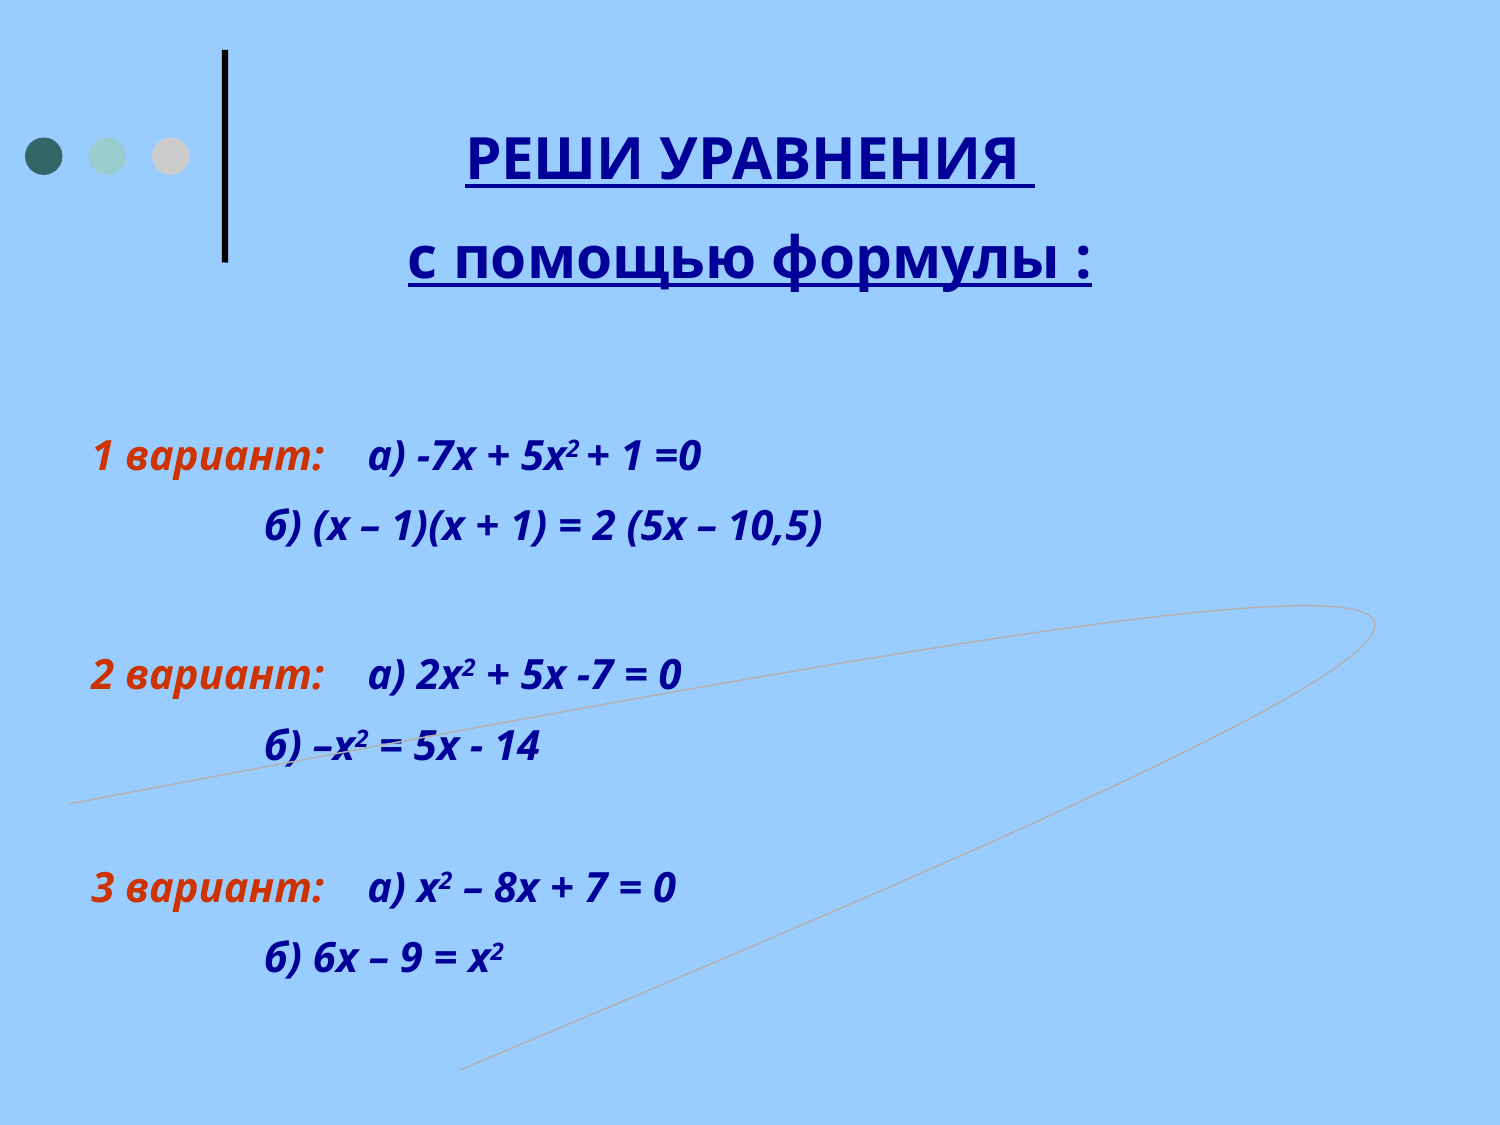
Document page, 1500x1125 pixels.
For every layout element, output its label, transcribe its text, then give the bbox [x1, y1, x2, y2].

text_box РЕШИ УРАВНЕНИЯ с помощью формулы : [159, 113, 1341, 350]
text_box 1 вариант: а) -7х + 5х2 + 1 =0 б) (х – 1)(х + 1) = 2 (5х – 10,5) 2 вариант: а) 2х2 + 5х -7 = 0 б) –х2 = 5х - 14 3 вариант: а) х2 – 8х + 7 = 0 б) 6х – 9 = х2 [76, 350, 1424, 1125]
text_box [68, 605, 1375, 1071]
